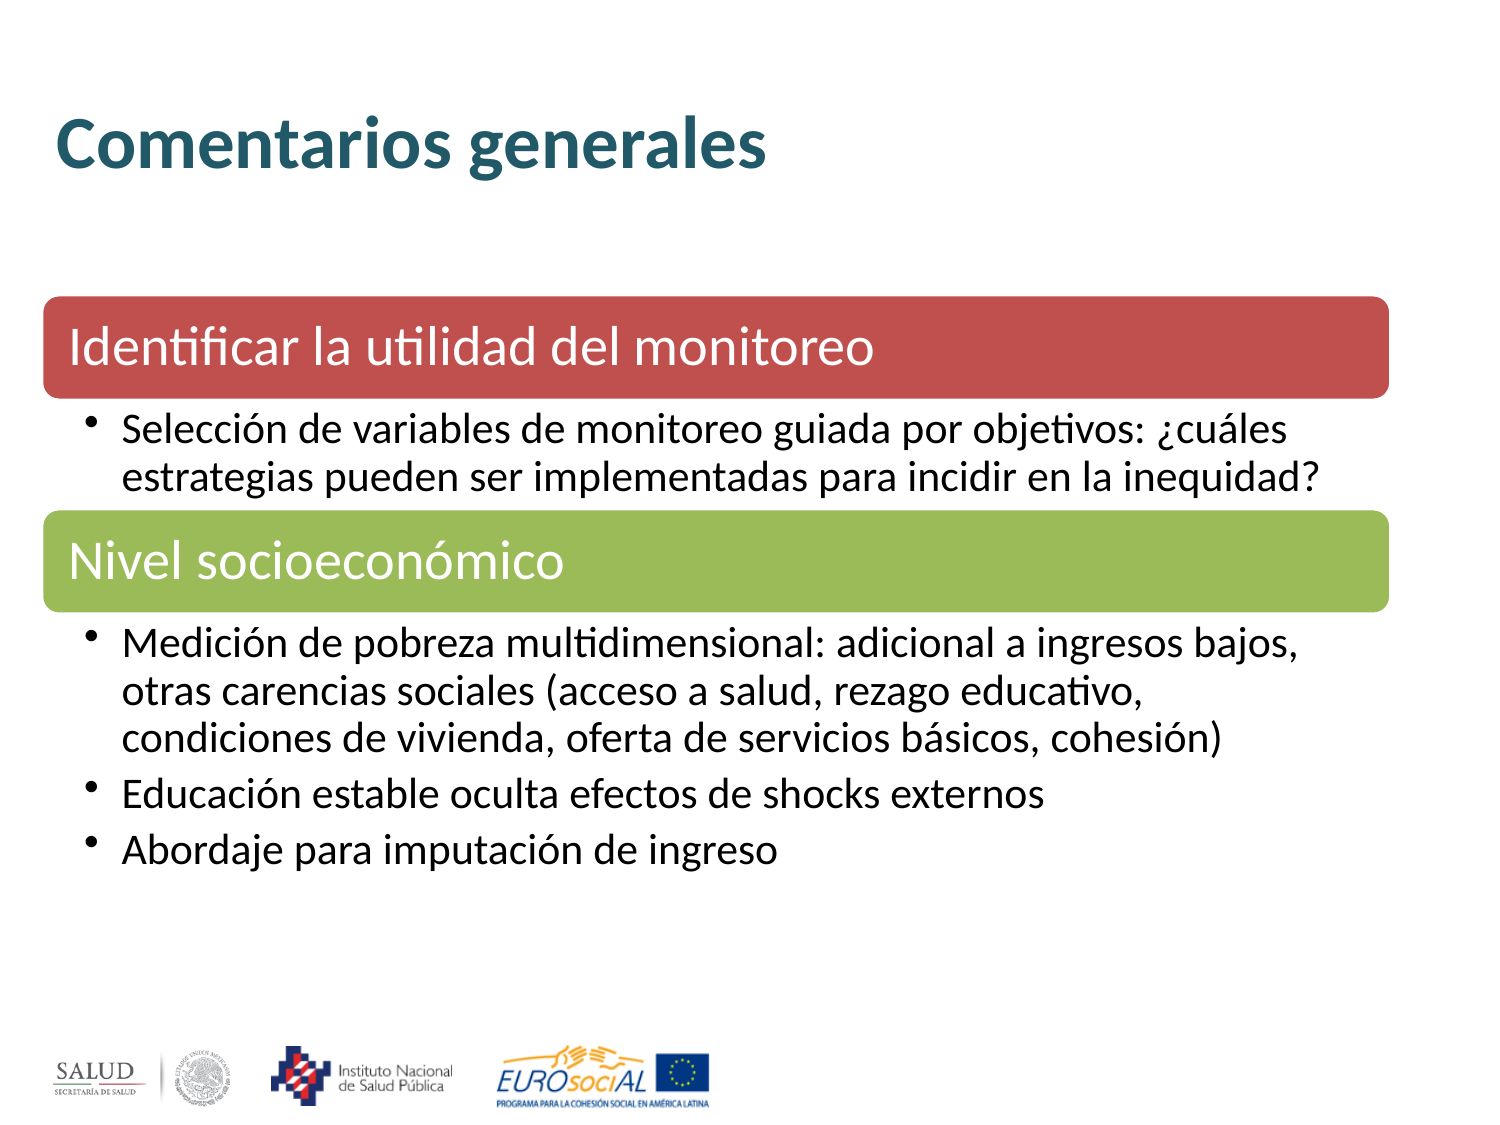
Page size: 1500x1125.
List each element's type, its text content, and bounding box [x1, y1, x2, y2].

picture [271, 1046, 452, 1106]
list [40, 255, 1392, 929]
title Comentarios generales [41, 45, 1388, 233]
picture [53, 1041, 231, 1112]
picture [490, 1037, 715, 1116]
